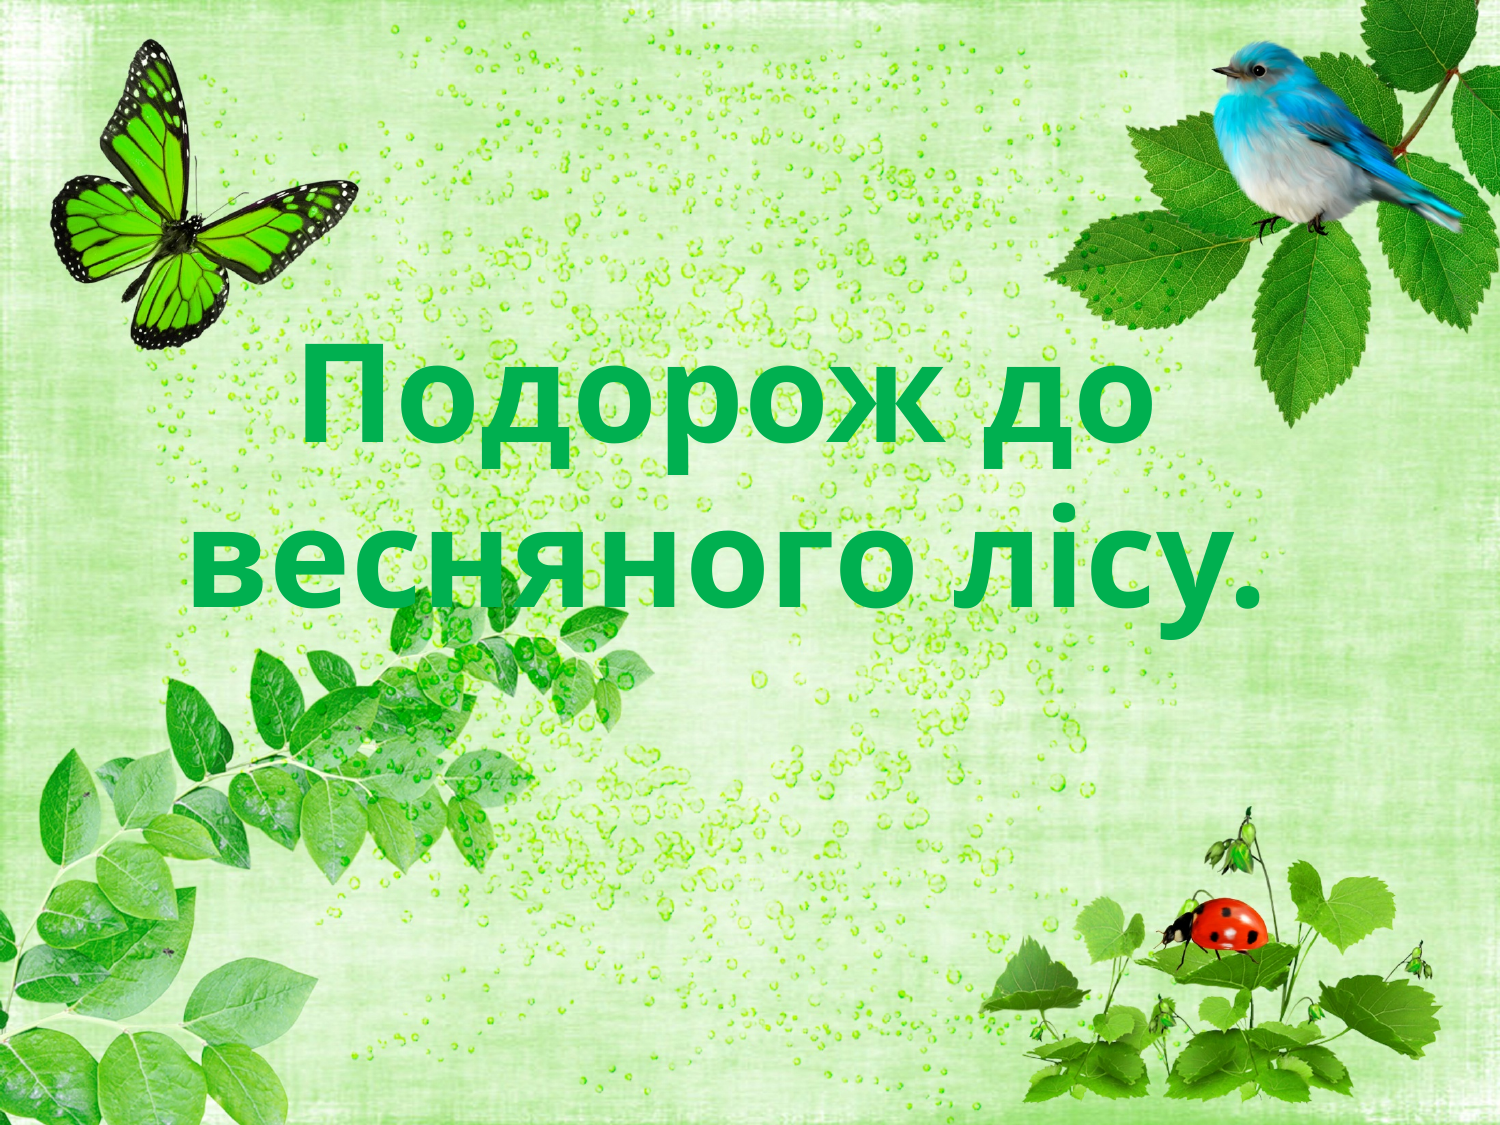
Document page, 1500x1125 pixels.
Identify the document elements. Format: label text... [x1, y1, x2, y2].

title Подорож до весняного лісу. [88, 349, 1364, 591]
picture [0, 0, 1500, 1125]
